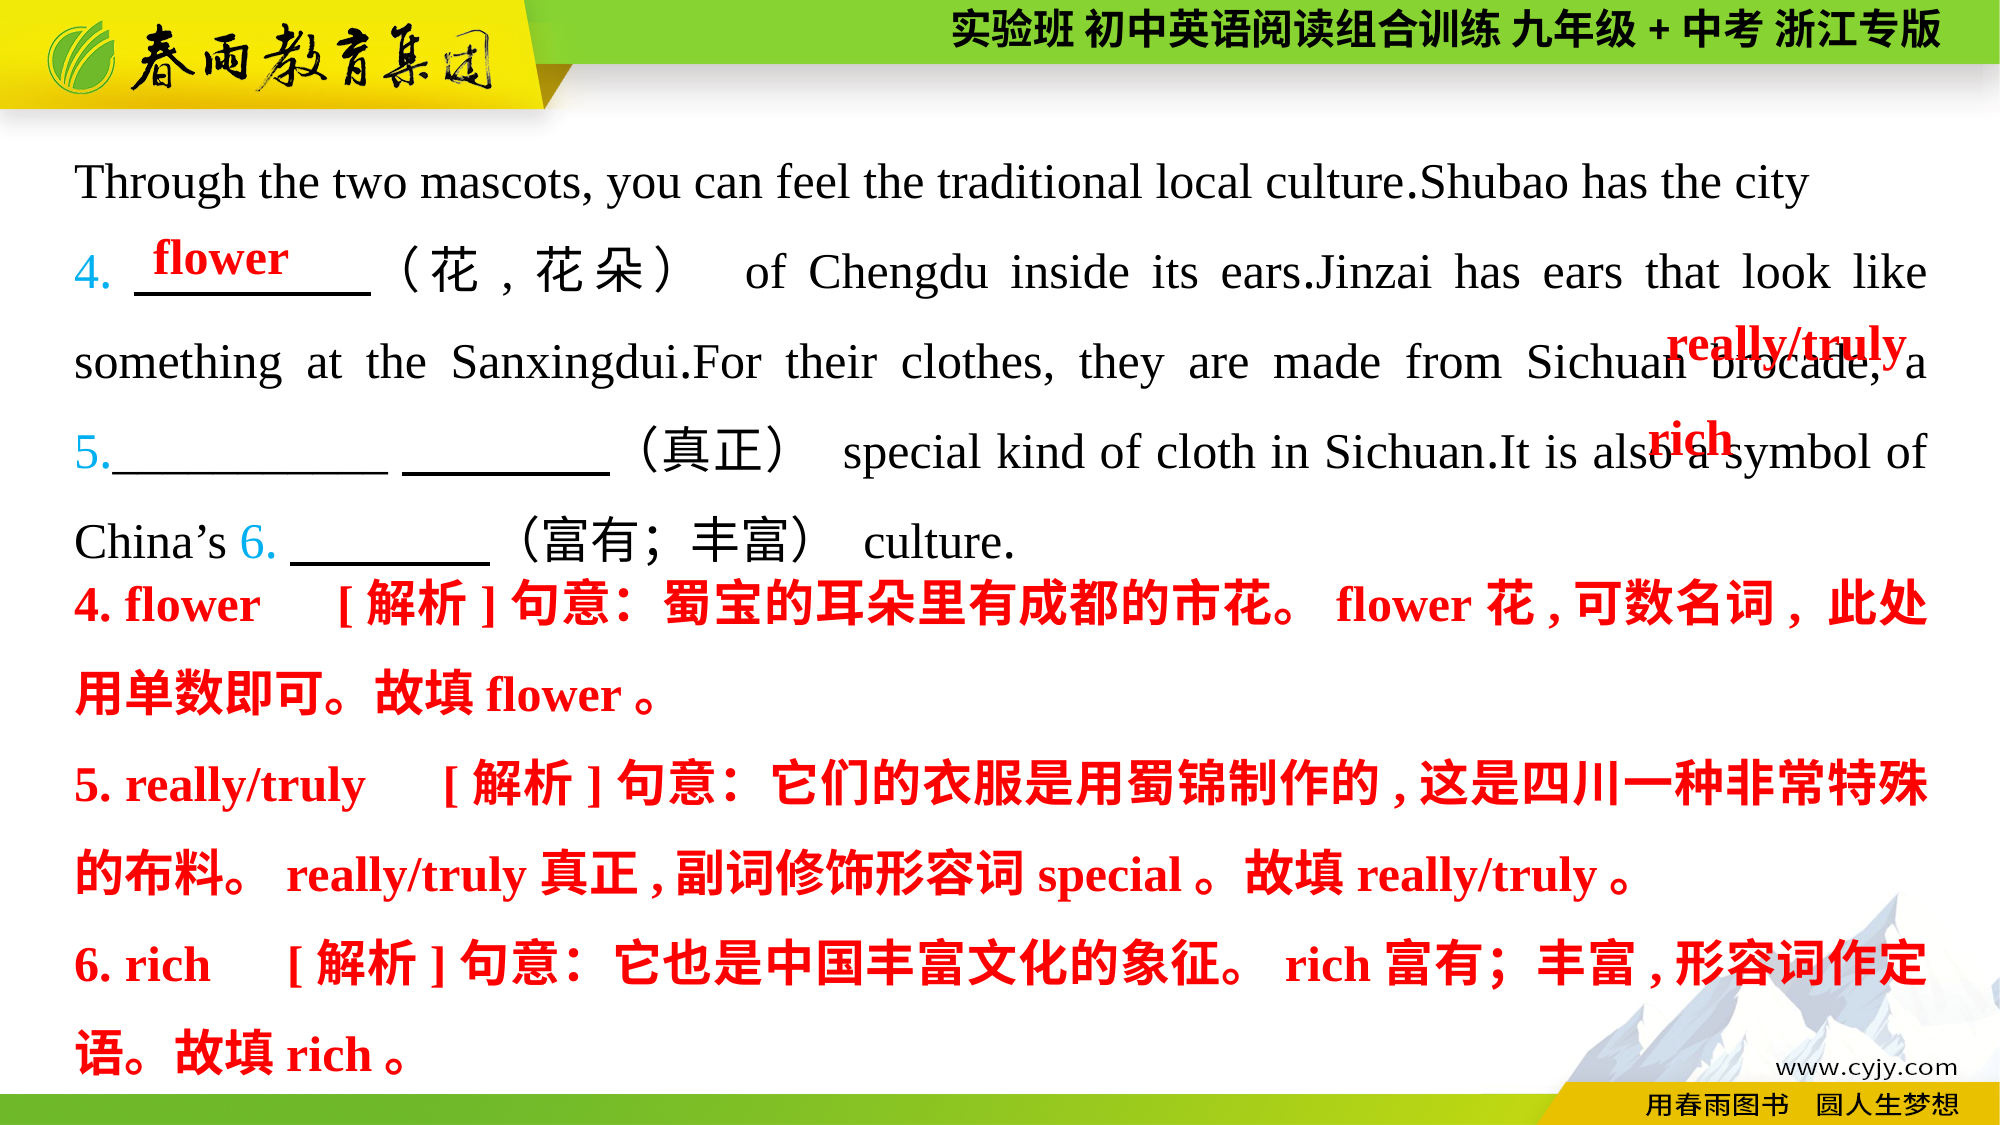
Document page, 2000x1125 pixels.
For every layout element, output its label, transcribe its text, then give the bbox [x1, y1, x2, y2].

text_box 4. flower [解析]句意：蜀宝的耳朵里有成都的市花。flower花,可数名词, 此处用单数即可。故填flower。 5. really/truly [解析]句意：它们的衣服是用蜀锦制作的,这是四川一种非常特殊的布料。really/truly真正,副词修饰形容词special。故填really/truly。 6. rich [解析]句意：它也是中国丰富文化的象征。rich富有；丰富,形容词作定语。故填rich。 [59, 534, 1944, 1090]
text_box flower [138, 217, 305, 292]
list Through the two mascots, you can feel the traditional local culture.Shubao has the city 4. （花,花朵） of Chengdu inside its ears.Jinzai has ears that look like something at the Sanxingdui.For their clothes, they are made from Sichuan brocade, a 5.___________ （真正） special kind of cloth in Sichuan.It is also a symbol of China’s 6. （富有；丰富） culture. [59, 111, 1944, 534]
picture [0, 0, 2000, 1125]
text_box rich [1632, 397, 1811, 473]
text_box really/truly [1638, 303, 1923, 378]
